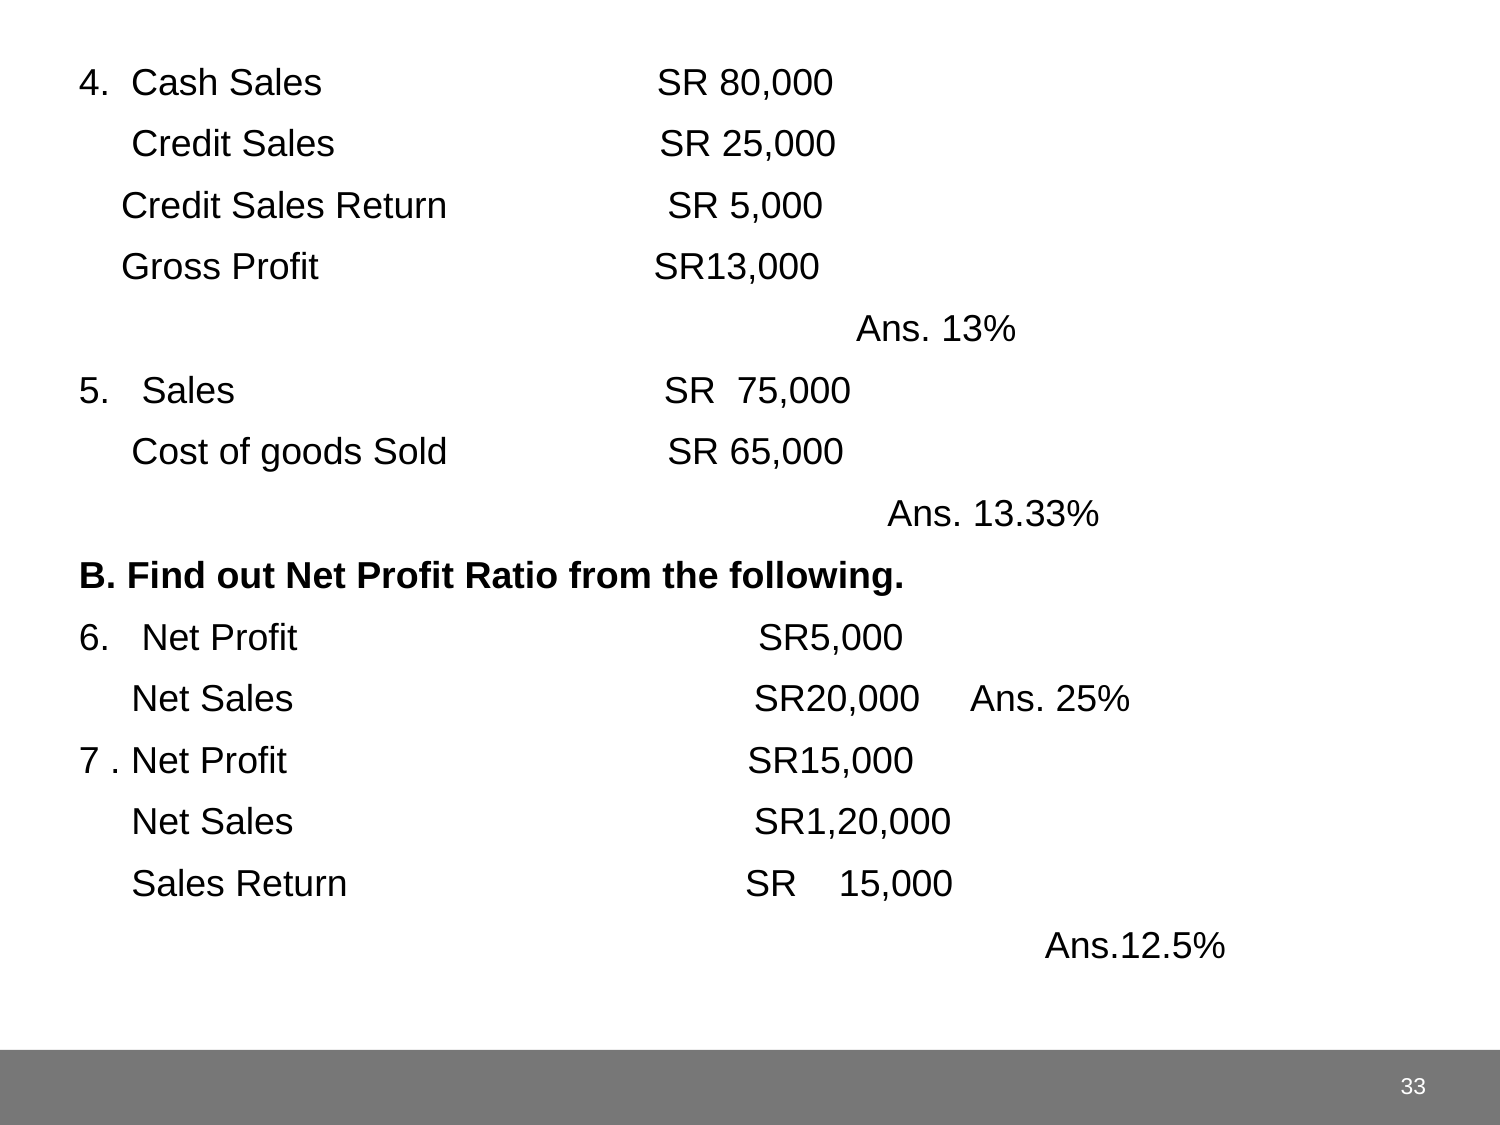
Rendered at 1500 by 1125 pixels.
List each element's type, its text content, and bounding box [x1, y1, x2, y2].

list 4. Cash Sales SR 80,000 Credit Sales SR 25,000 Credit Sales Return SR 5,000 Gross Profit SR13,000 Ans. 13% 5. Sales SR 75,000 Cost of goods Sold SR 65,000 Ans. 13.33% B. Find out Net Profit Ratio from the following. 6. Net Profit SR5,000 Net Sales SR20,000 Ans. 25% 7 . Net Profit SR15,000 Net Sales SR1,20,000 Sales Return SR 15,000 Ans.12.5% [62, 50, 1437, 1013]
slide_number 33 [1312, 1055, 1442, 1116]
